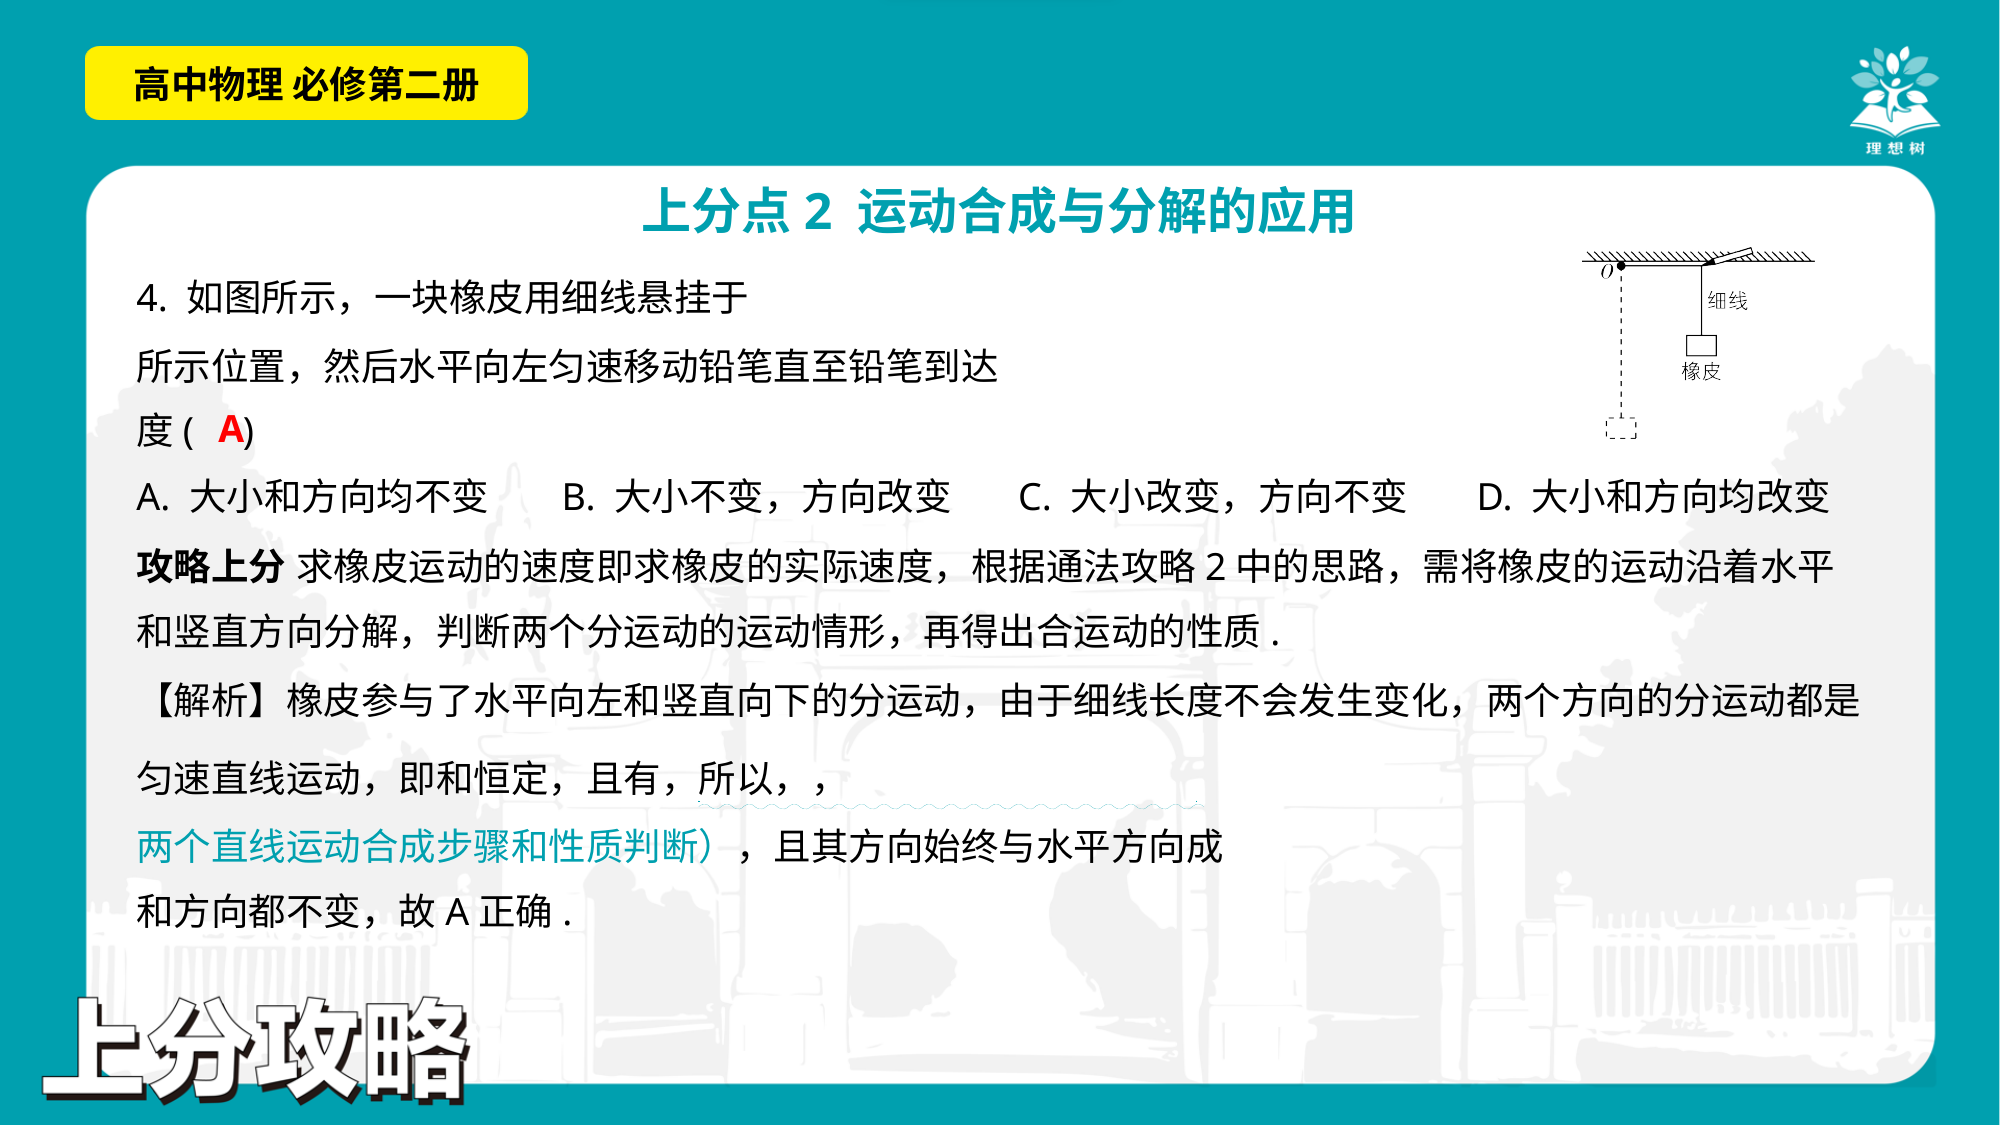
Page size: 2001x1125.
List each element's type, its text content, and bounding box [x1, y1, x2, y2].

picture [0, 0, 2000, 1125]
text_box . . [697, 721, 1654, 801]
text_box A [204, 385, 259, 444]
text_box A. 大小和方向均不变 B. 大小不变，方向改变 C. 大小改变，方向不变 D. 大小和方向均改变 [136, 451, 1865, 511]
text_box 攻略上分 求橡皮运动的速度即求橡皮的实际速度，根据通法攻略2中的思路，需将橡皮的运动沿着水平 和竖直方向分解，判断两个分运动的运动情形，再得出合运动的性质. [136, 519, 1865, 646]
